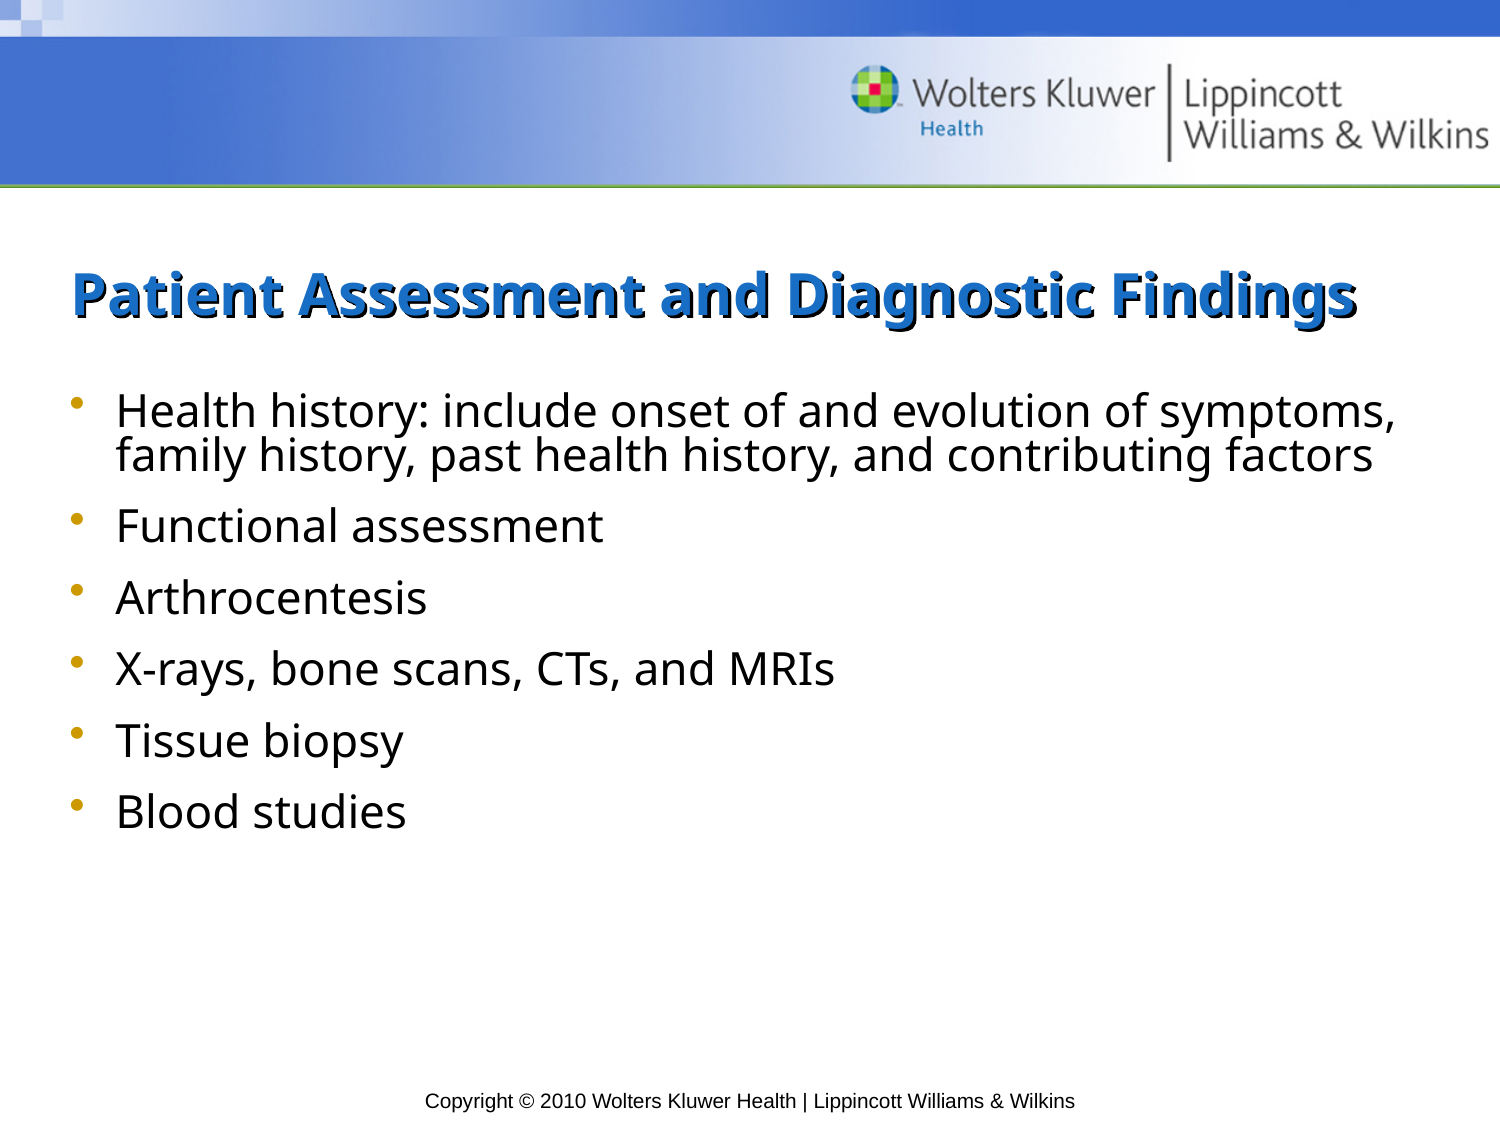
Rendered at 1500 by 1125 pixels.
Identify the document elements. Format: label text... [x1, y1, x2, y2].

title Patient Assessment and Diagnostic Findings [70, 201, 1470, 329]
list Health history: include onset of and evolution of symptoms, family history, past health history, and contributing factors Functional assessment Arthrocentesis X-rays, bone scans, CTs, and MRIs Tissue biopsy Blood studies [53, 384, 1468, 1088]
picture [0, 0, 1500, 188]
